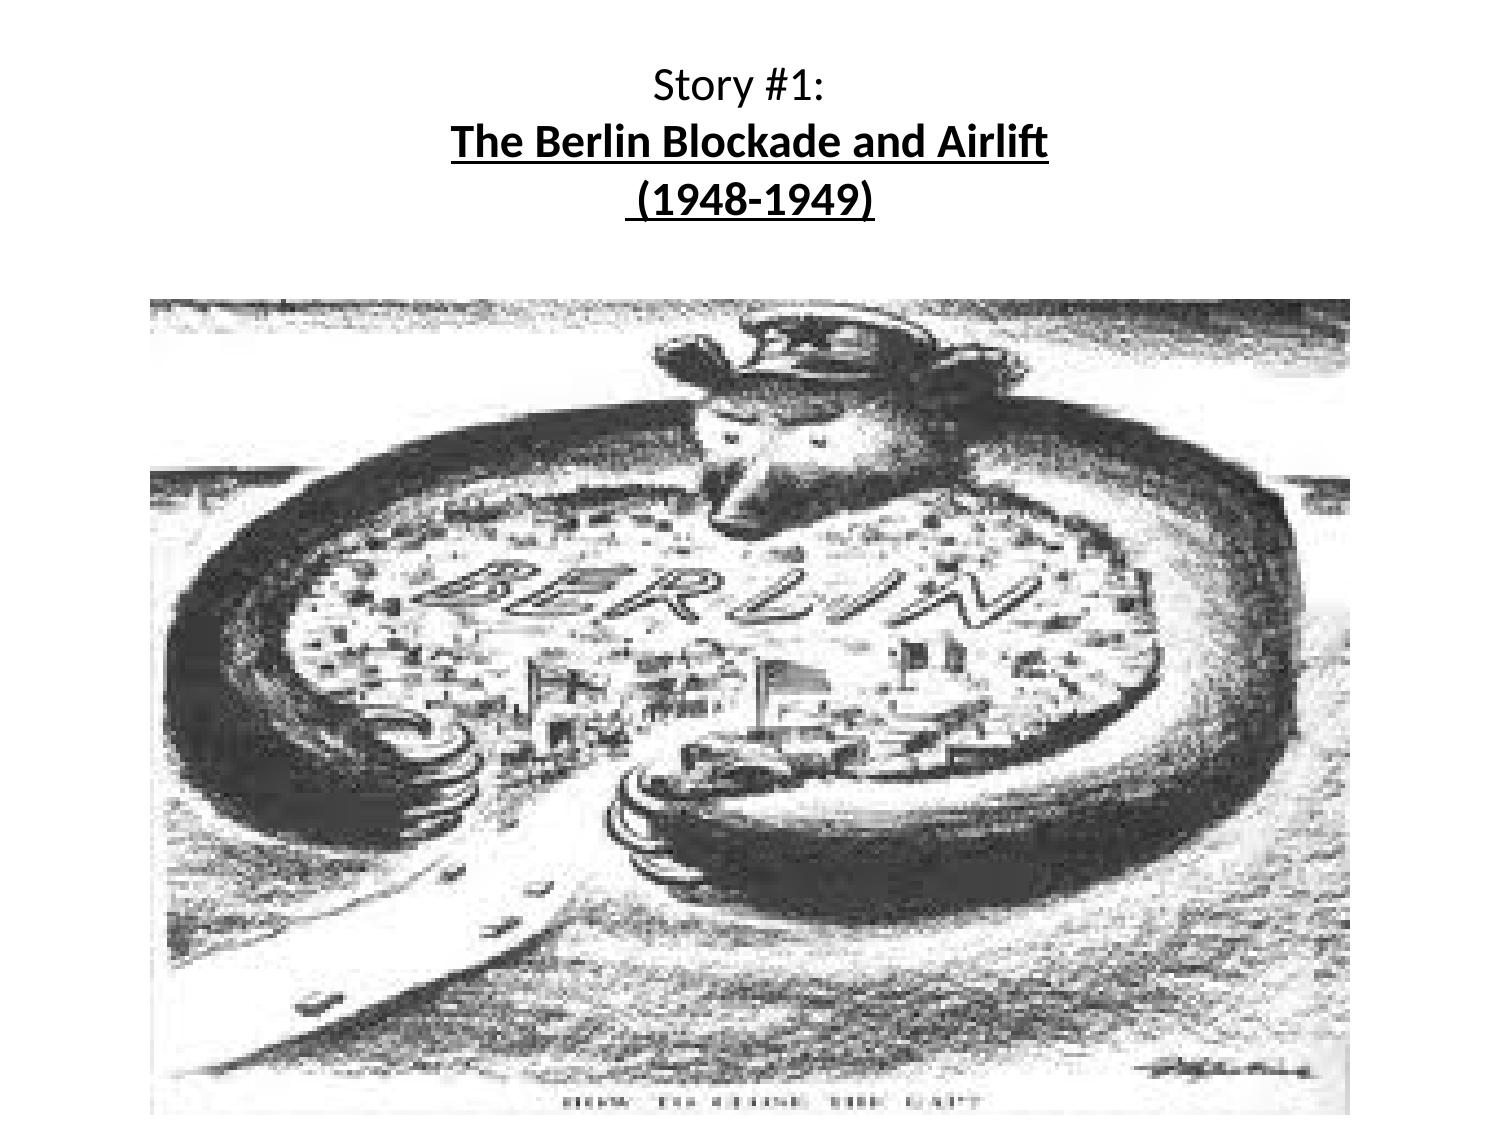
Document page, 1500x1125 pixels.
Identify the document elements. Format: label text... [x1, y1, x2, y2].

picture [149, 299, 1351, 1115]
title Story #1: The Berlin Blockade and Airlift (1948-1949) [75, 45, 1425, 233]
